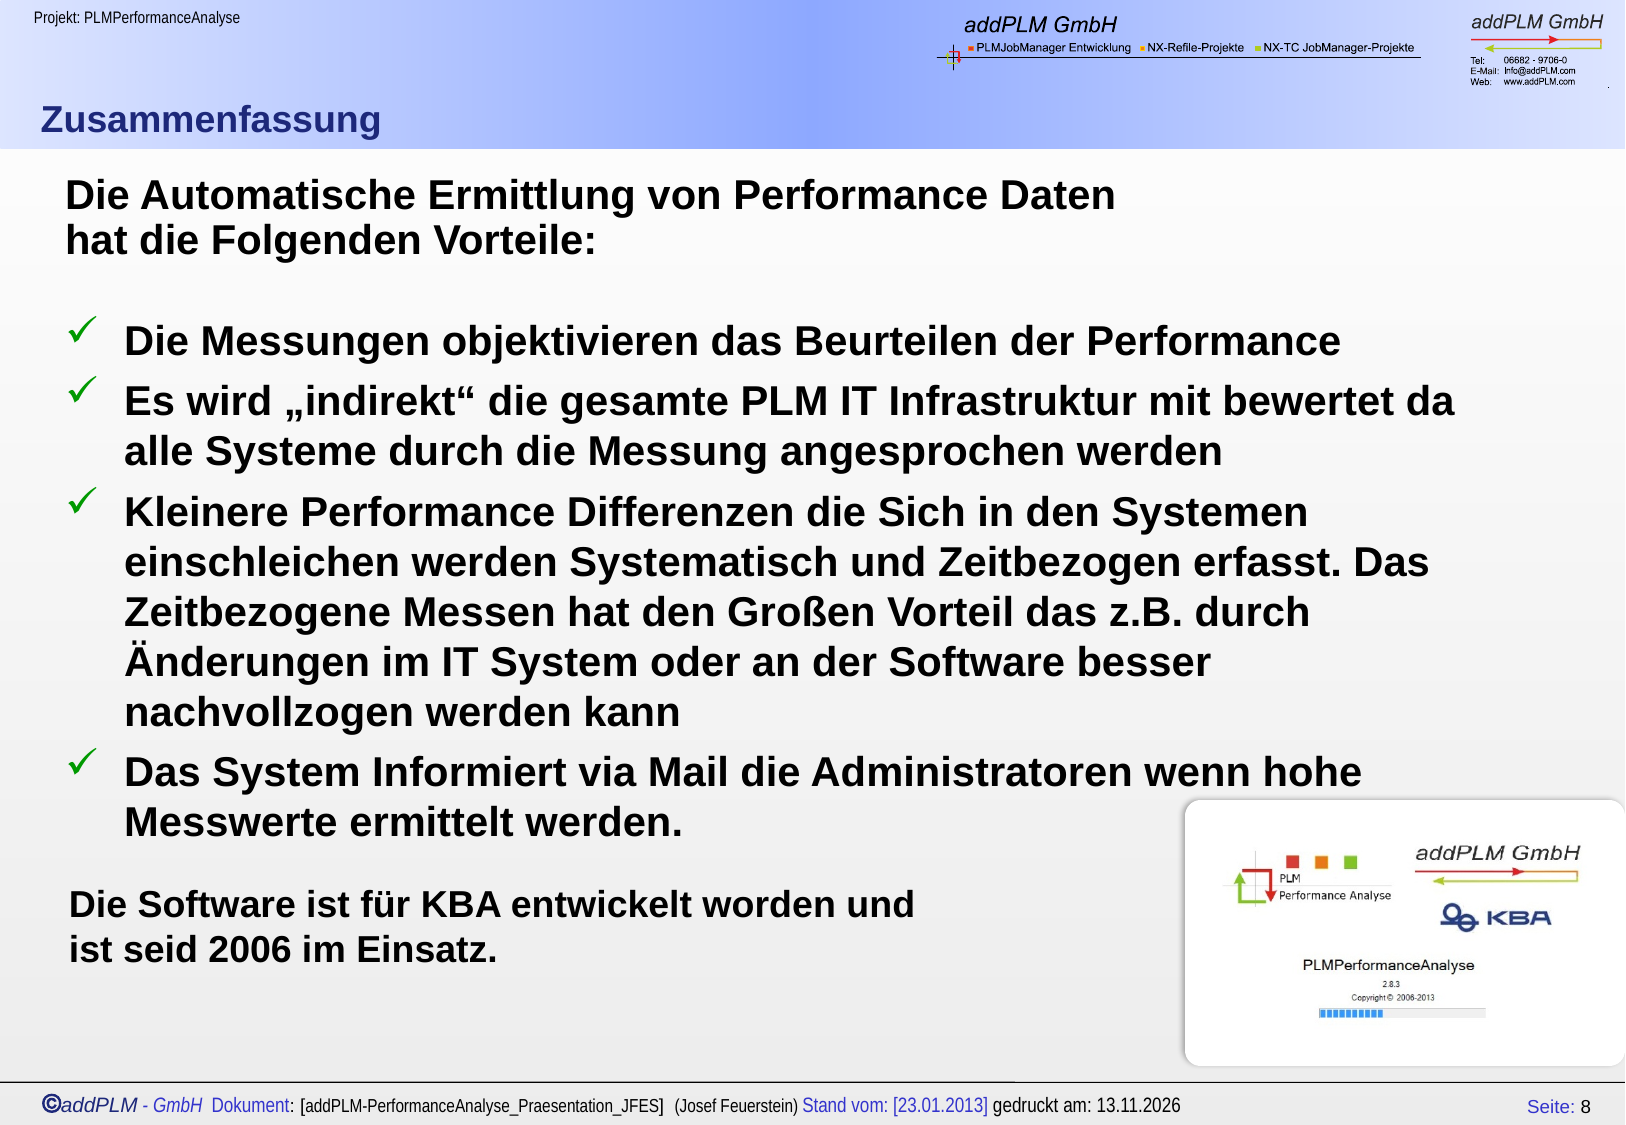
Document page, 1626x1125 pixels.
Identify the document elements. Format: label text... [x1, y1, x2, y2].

text_box Die Automatische Ermittlung von Performance Daten hat die Folgenden Vorteile: Die Messungen objektivieren das Beurteilen der Performance Es wird „indirekt“ die gesamte PLM IT Infrastruktur mit bewertet da alle Systeme durch die Messung angesprochen werden Kleinere Performance Differenzen die Sich in den Systemen einschleichen werden Systematisch und Zeitbezogen erfasst. Das Zeitbezogene Messen hat den Großen Vorteil das z.B. durch Änderungen im IT System oder an der Software besser nachvollzogen werden kann Das System Informiert via Mail die Administratoren wenn hohe Messwerte ermittelt werden. [50, 166, 1513, 853]
title Zusammenfassung [40, 67, 1582, 131]
picture [1215, 831, 1594, 1035]
text_box Die Software ist für KBA entwickelt worden und ist seid 2006 im Einsatz. [54, 872, 1210, 978]
